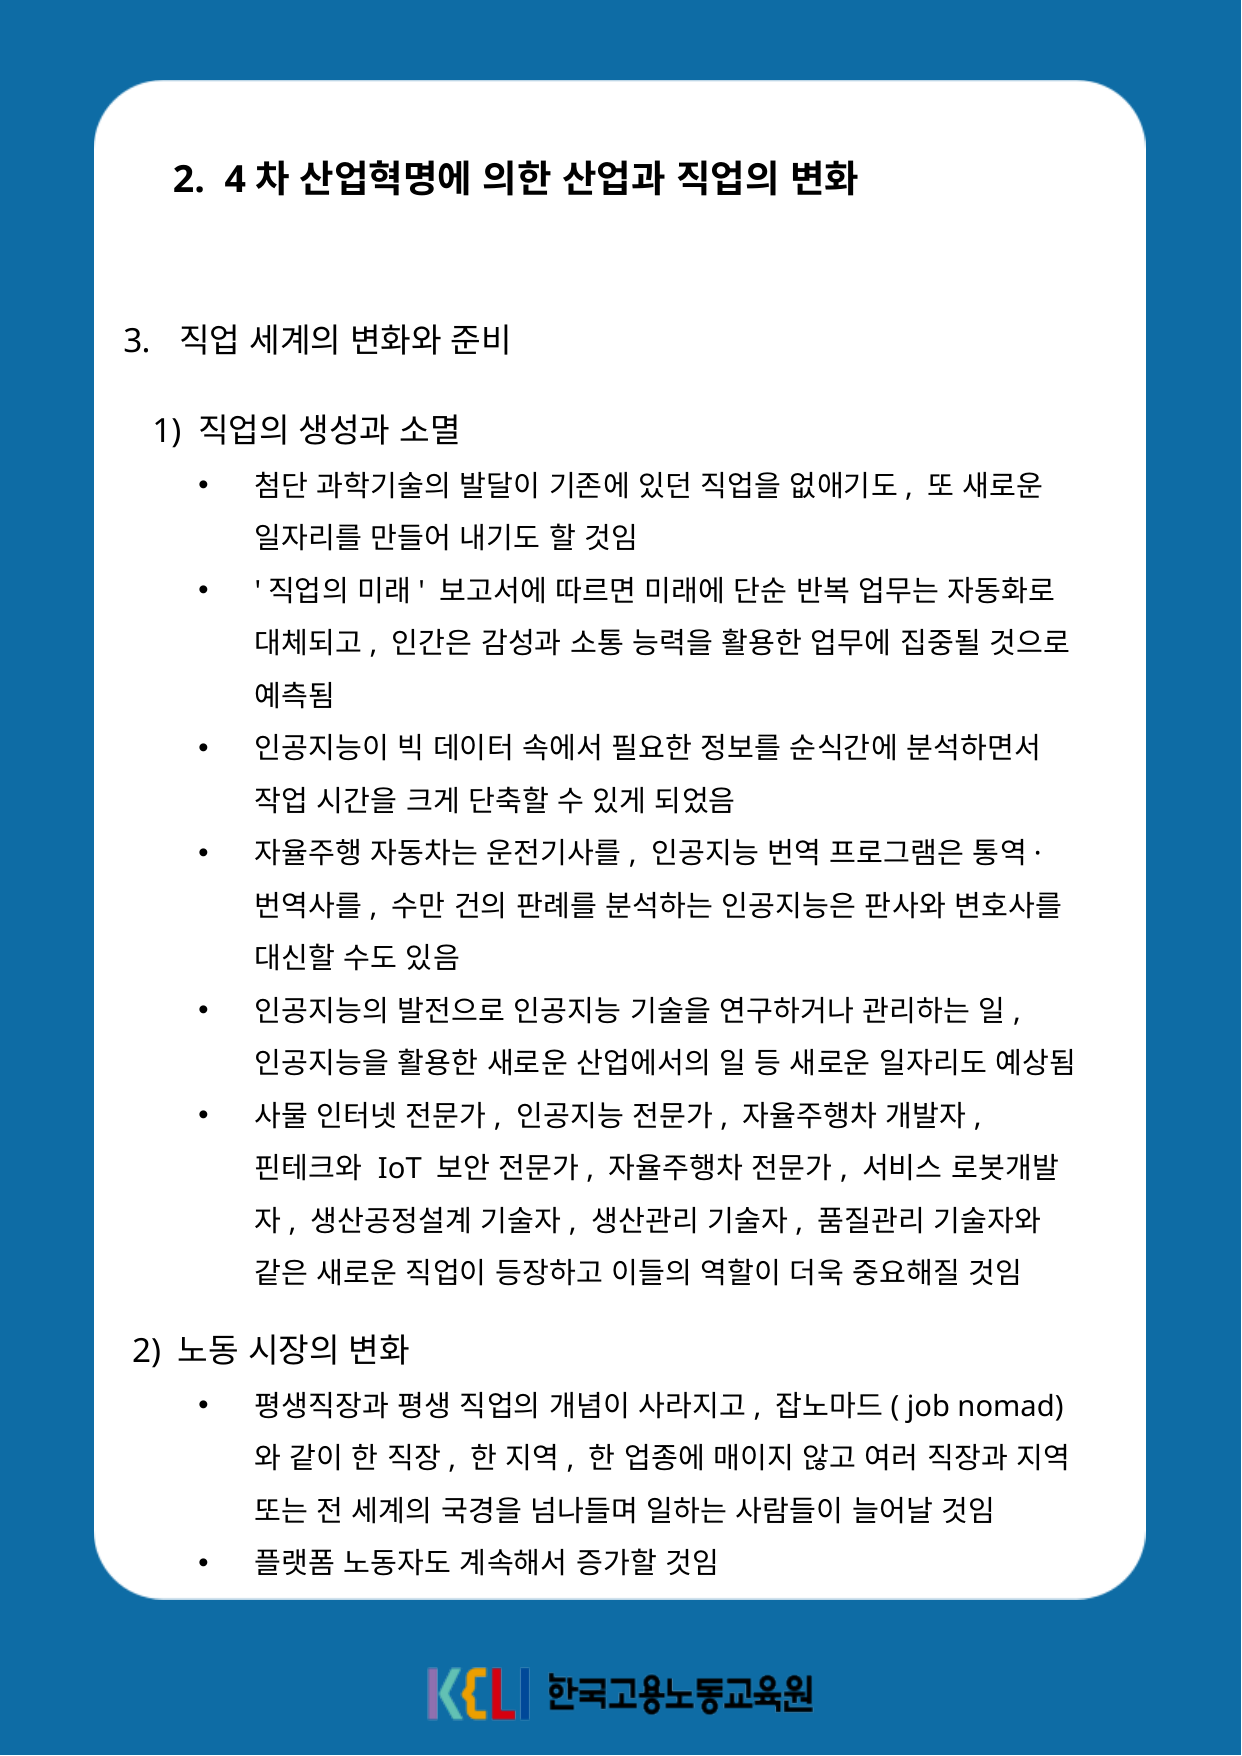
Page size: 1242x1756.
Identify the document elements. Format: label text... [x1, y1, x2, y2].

text_box 2. 4차 산업혁명에 의한 산업과 직업의 변화 [170, 152, 1144, 200]
text_box 직업 세계의 변화와 준비 1) 직업의 생성과 소멸 첨단 과학기술의 발달이 기존에 있던 직업을 없애기도, 또 새로운 일자리를 만들어 내기도 할 것임 '직업의 미래' 보고서에 따르면 미래에 단순 반복 업무는 자동화로 대체되고, 인간은 감성과 소통 능력을 활용한 업무에 집중될 것으로 예측됨 인공지능이 빅 데이터 속에서 필요한 정보를 순식간에 분석하면서 작업 시간을 크게 단축할 수 있게 되었음 자율주행 자동차는 운전기사를, 인공지능 번역 프로그램은 통역·번역사를, 수만 건의 판례를 분석하는 인공지능은 판사와 변호사를 대신할 수도 있음 인공지능의 발전으로 인공지능 기술을 연구하거나 관리하는 일, 인공지능을 활용한 새로운 산업에서의 일 등 새로운 일자리도 예상됨 사물 인터넷 전문가, 인공지능 전문가, 자율주행차 개발자, 핀테크와 IoT 보안 전문가, 자율주행차 전문가, 서비스 로봇개발자, 생산공정설계 기술자, 생산관리 기술자, 품질관리 기술자와 같은 새로운 직업이 등장하고 이들의 역할이 더욱 중요해질 것임 2) 노동 시장의 변화 평생직장과 평생 직업의 개념이 사라지고, 잡노마드( job nomad)와 같이 한 직장, 한 지역, 한 업종에 매이지 않고 여러 직장과 지역 또는 전 세계의 국경을 넘나들며 일하는 사람들이 늘어날 것임 플랫폼 노동자도 계속해서 증가할 것임 [95, 277, 1096, 1580]
picture [0, 0, 1241, 1755]
